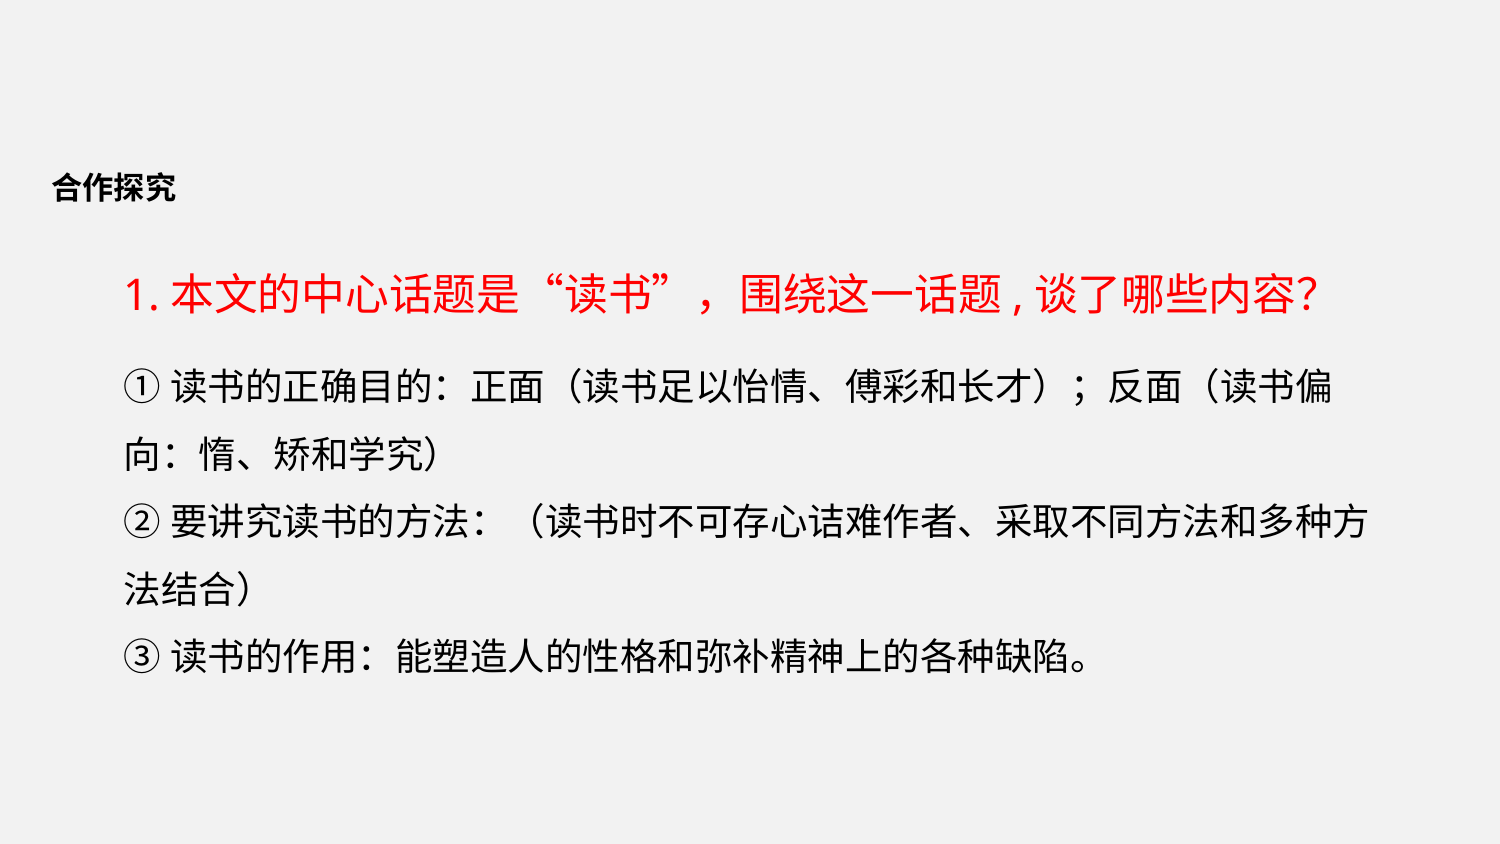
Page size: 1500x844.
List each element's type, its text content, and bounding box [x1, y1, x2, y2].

text_box ①读书的正确目的：正面（读书足以怡情、傅彩和长才）；反面（读书偏向：惰、矫和学究） ②要讲究读书的方法：（读书时不可存心诘难作者、采取不同方法和多种方法结合） ③读书的作用：能塑造人的性格和弥补精神上的各种缺陷。 [112, 334, 1414, 684]
text_box 合作探究 [40, 162, 188, 212]
text_box 1.本文的中心话题是“读书”，围绕这一话题,谈了哪些内容？ [111, 234, 1389, 325]
